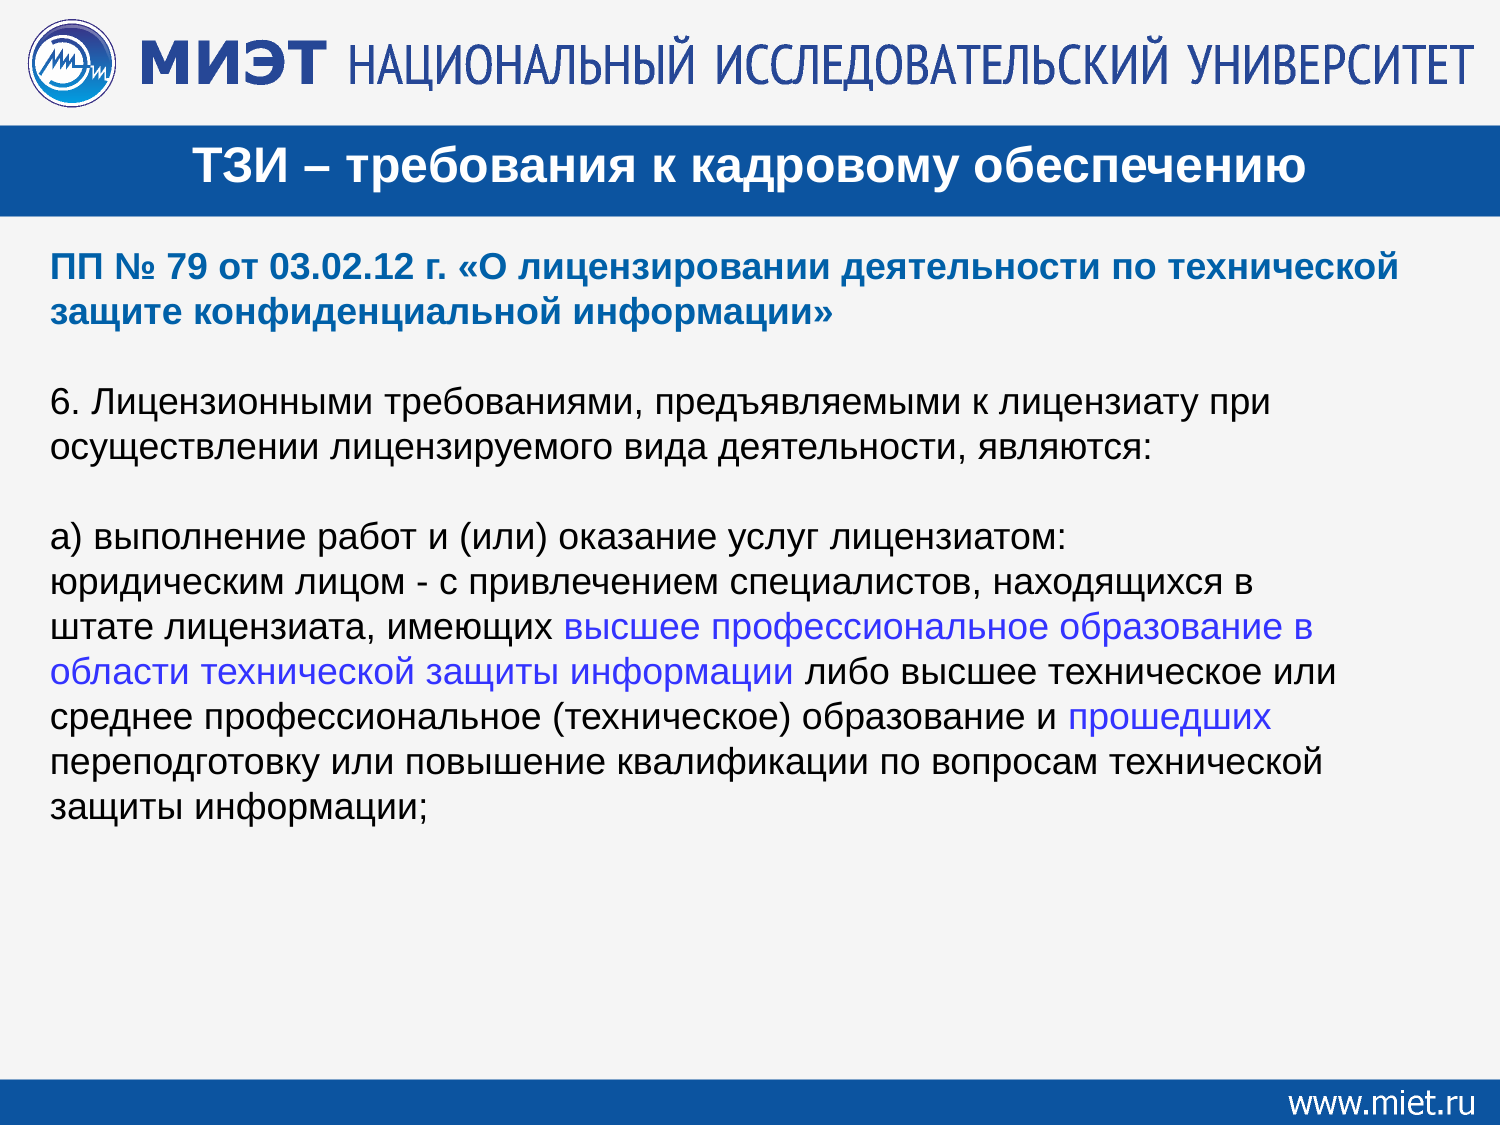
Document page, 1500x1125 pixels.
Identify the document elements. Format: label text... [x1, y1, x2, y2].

text_box ПП № 79 от 03.02.12 г. «О лицензировании деятельности по технической защите конфиденциальной информации» 6. Лицензионными требованиями, предъявляемыми к лицензиату при осуществлении лицензируемого вида деятельности, являются: а) выполнение работ и (или) оказание услуг лицензиатом: юридическим лицом - с привлечением специалистов, находящихся в штате лицензиата, имеющих высшее профессиональное образование в области технической защиты информации либо высшее техническое или среднее профессиональное (техническое) образование и прошедших переподготовку или повышение квалификации по вопросам технической защиты информации; [35, 234, 1465, 835]
text_box ТЗИ – требования к кадровому обеспечению [0, 125, 1500, 200]
picture [0, 0, 1500, 125]
picture [0, 200, 1500, 1125]
